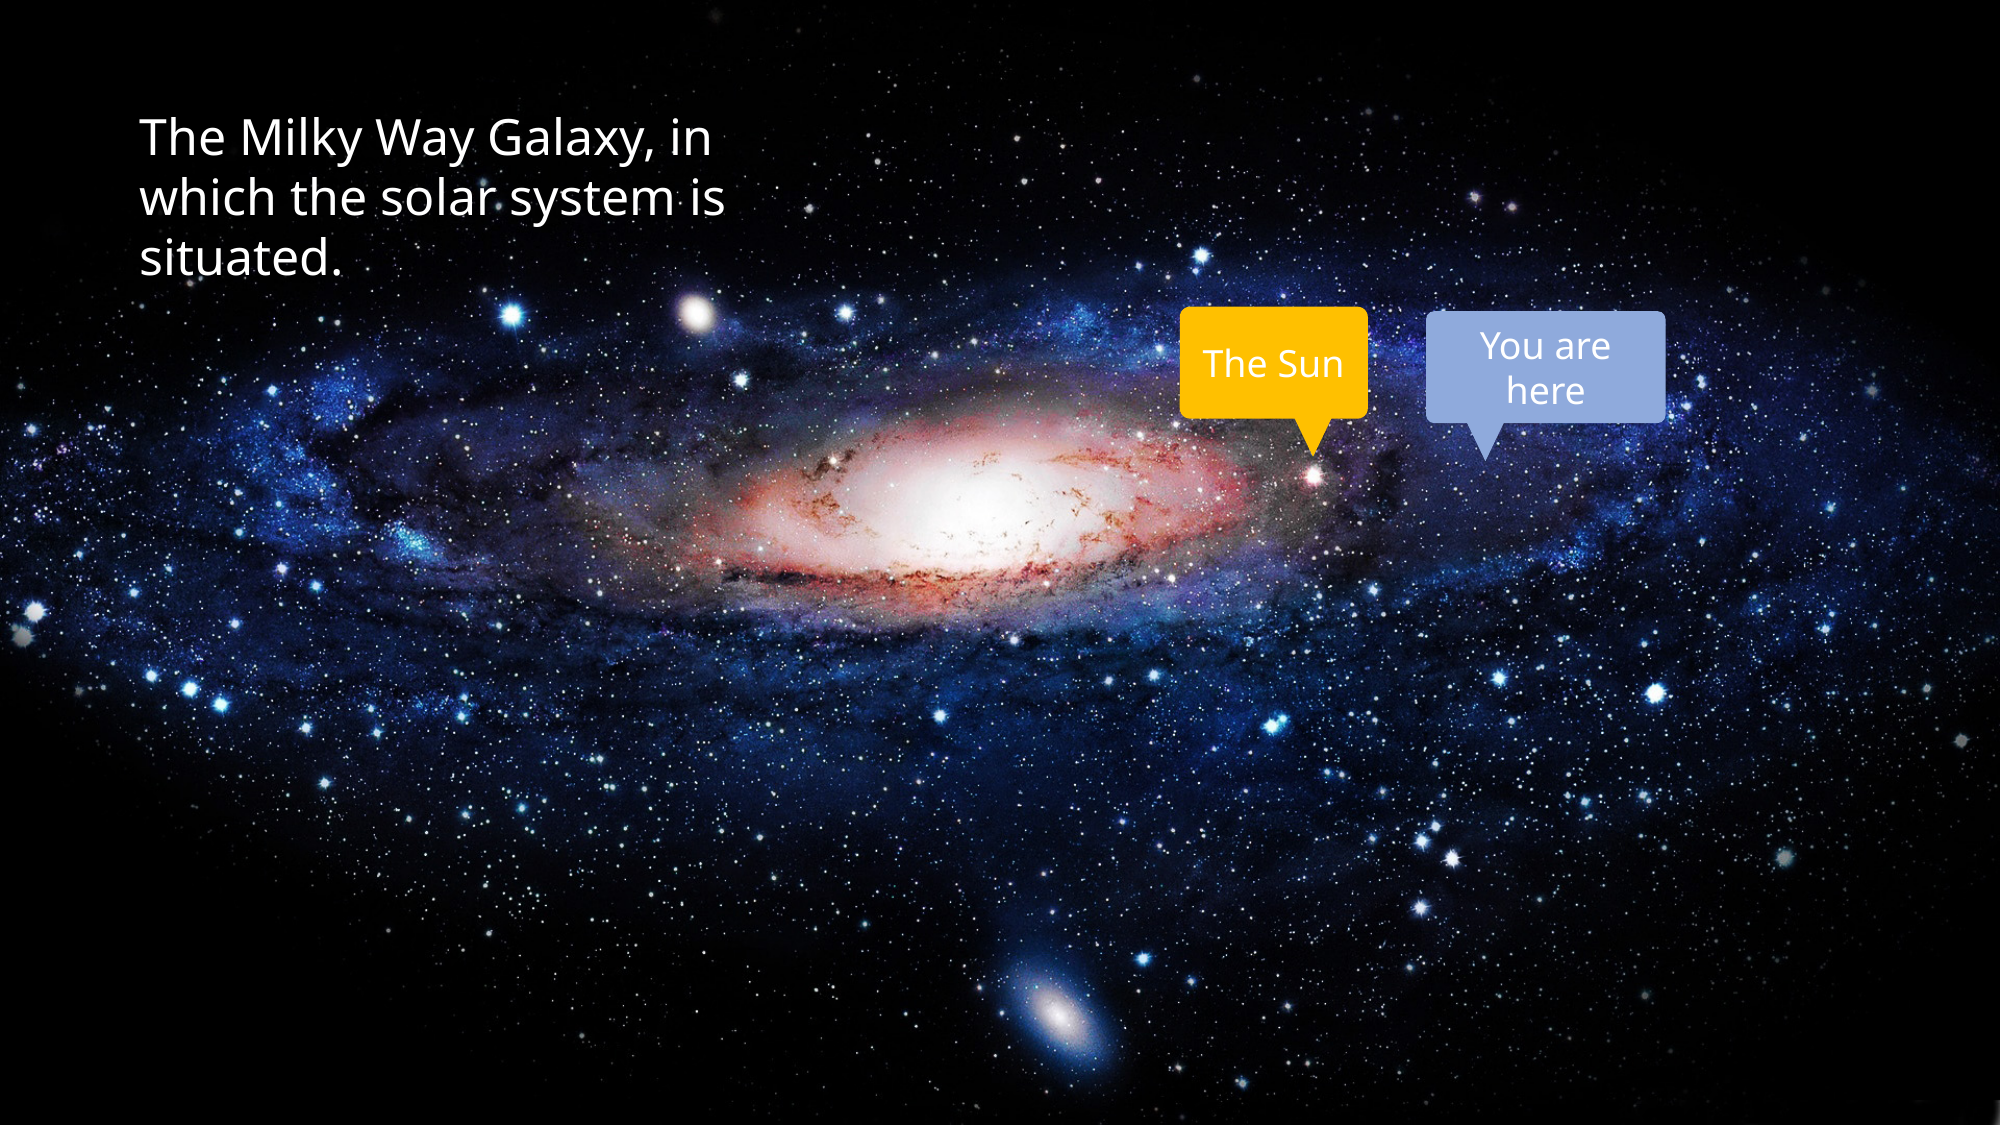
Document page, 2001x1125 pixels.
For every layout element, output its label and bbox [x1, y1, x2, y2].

text_box [1179, 306, 1368, 457]
text_box [1426, 311, 1666, 462]
picture [0, 0, 2000, 1125]
